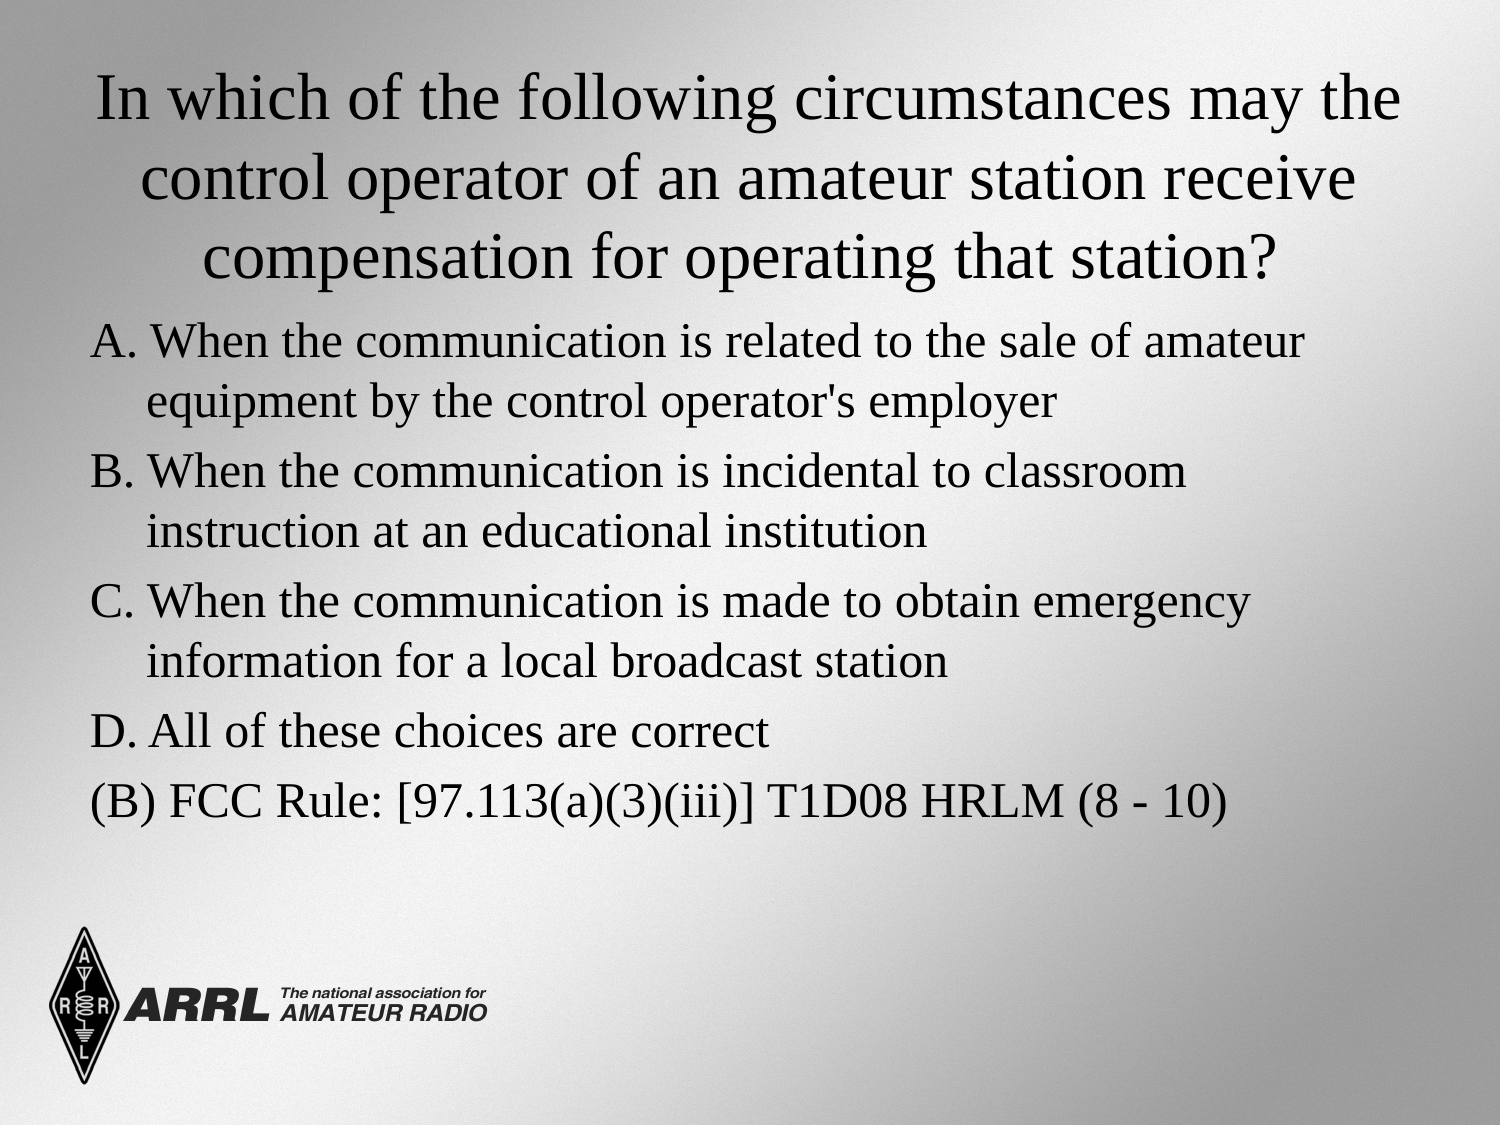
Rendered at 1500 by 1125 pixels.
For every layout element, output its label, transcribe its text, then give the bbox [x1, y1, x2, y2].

picture [0, 0, 1500, 1125]
list A. When the communication is related to the sale of amateur equipment by the control operator's employer B. When the communication is incidental to classroom instruction at an educational institution C. When the communication is made to obtain emergency information for a local broadcast station D. All of these choices are correct (B) FCC Rule: [97.113(a)(3)(iii)] T1D08 HRLM (8 - 10) [75, 299, 1425, 1005]
title In which of the following circumstances may the control operator of an amateur station receive compensation for operating that station? [75, 45, 1425, 233]
